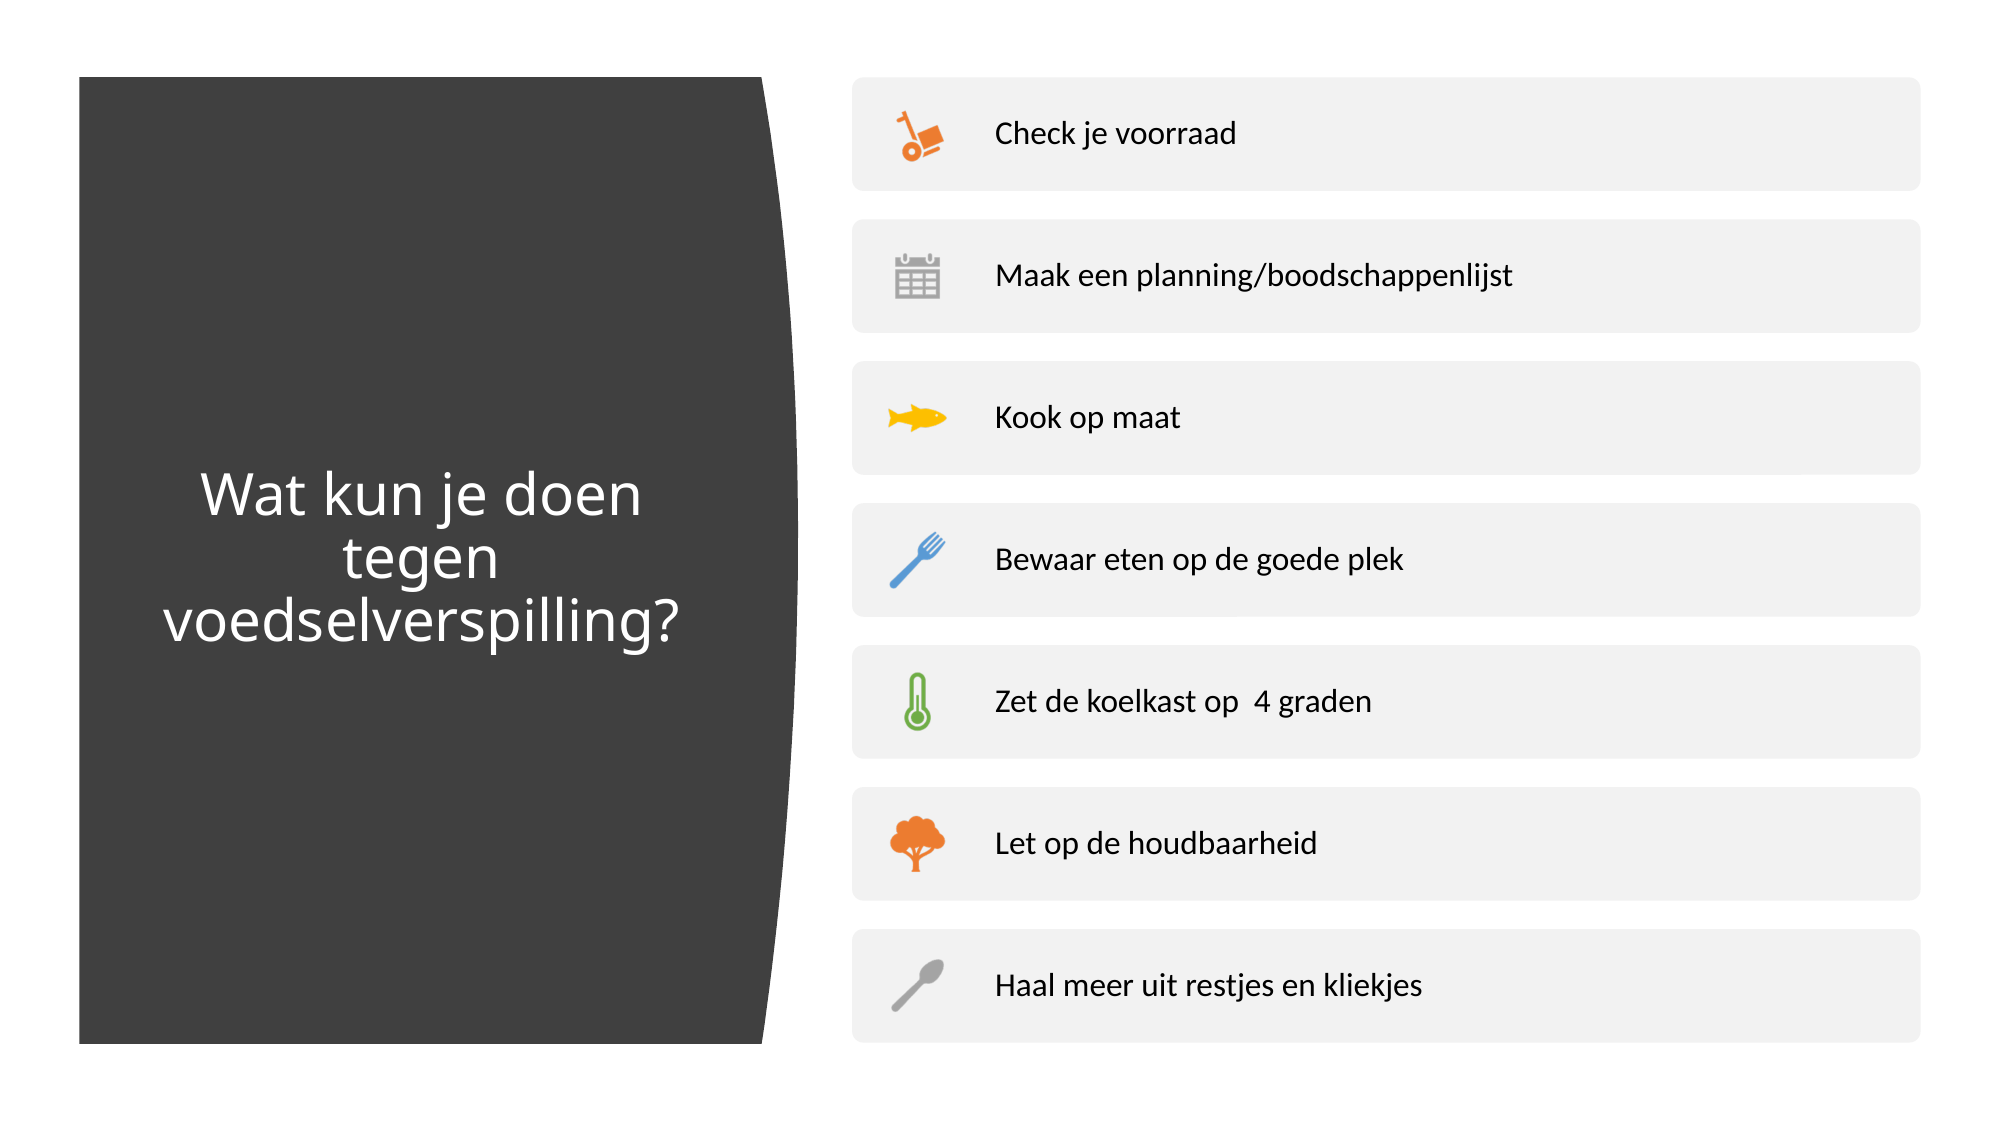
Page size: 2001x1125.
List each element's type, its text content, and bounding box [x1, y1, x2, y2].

text_box [78, 76, 800, 1045]
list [852, 77, 1921, 1043]
title Wat kun je doen tegen voedselverspilling? [141, 166, 702, 953]
